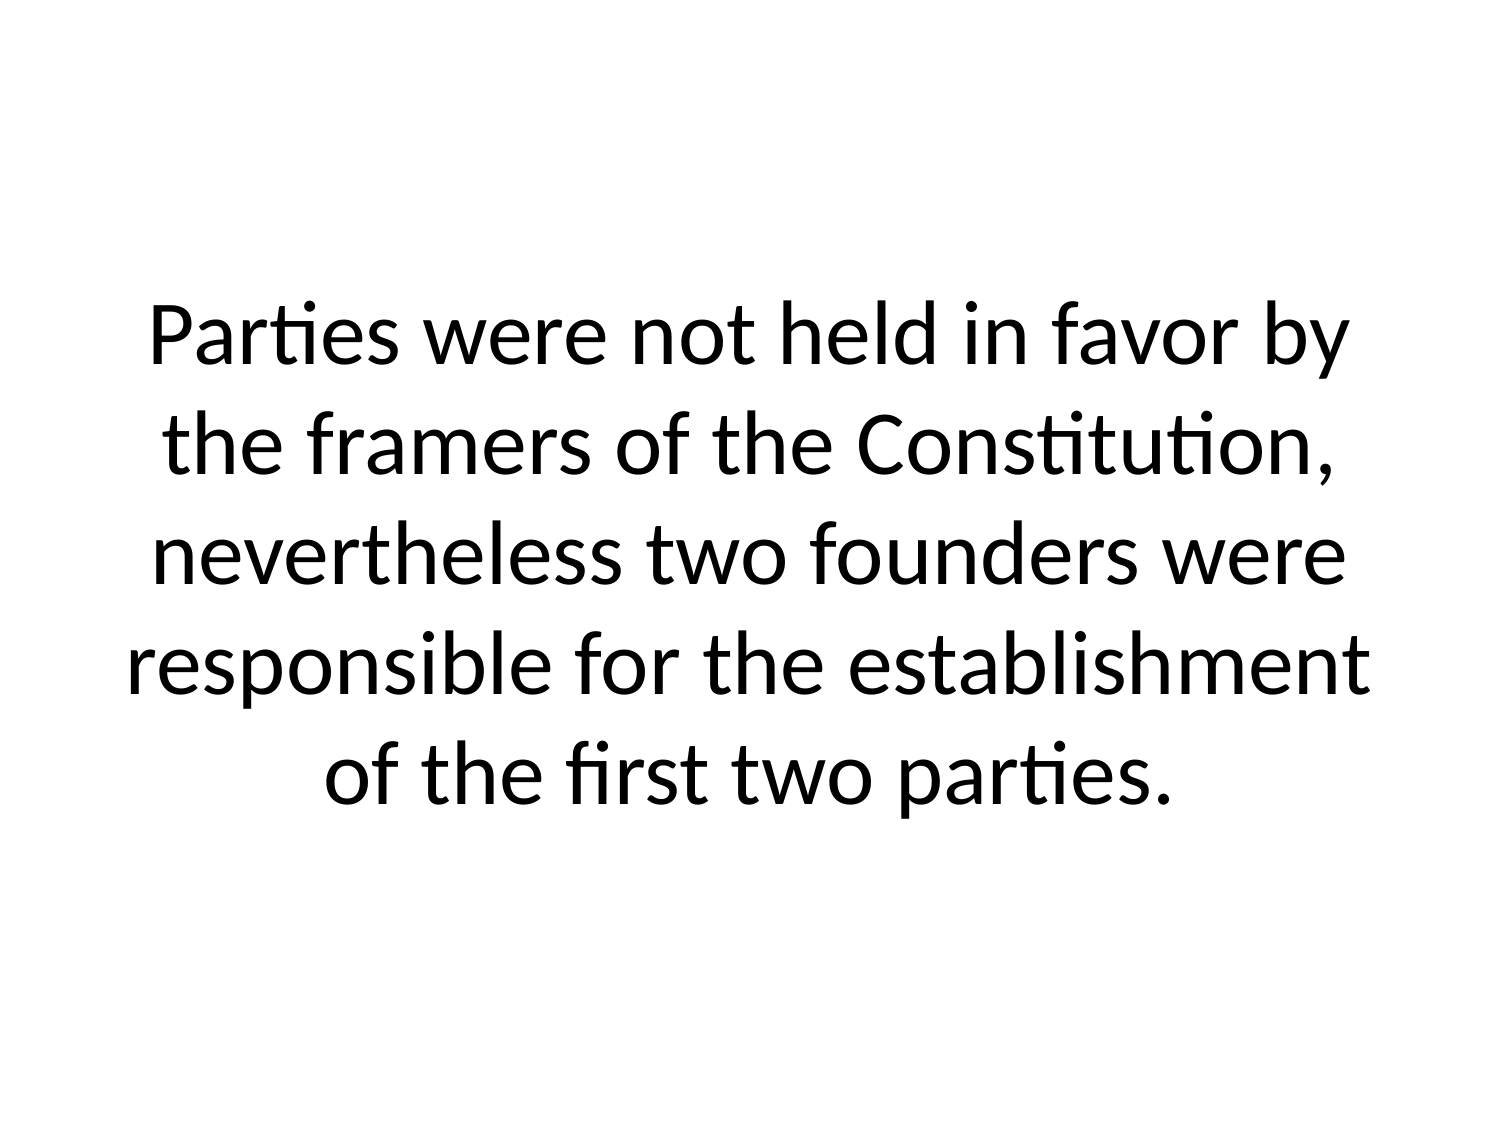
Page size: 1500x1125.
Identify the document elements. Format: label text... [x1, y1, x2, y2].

title Parties were not held in favor by the framers of the Constitution, nevertheless two founders were responsible for the establishment of the first two parties. [74, 44, 1426, 1051]
